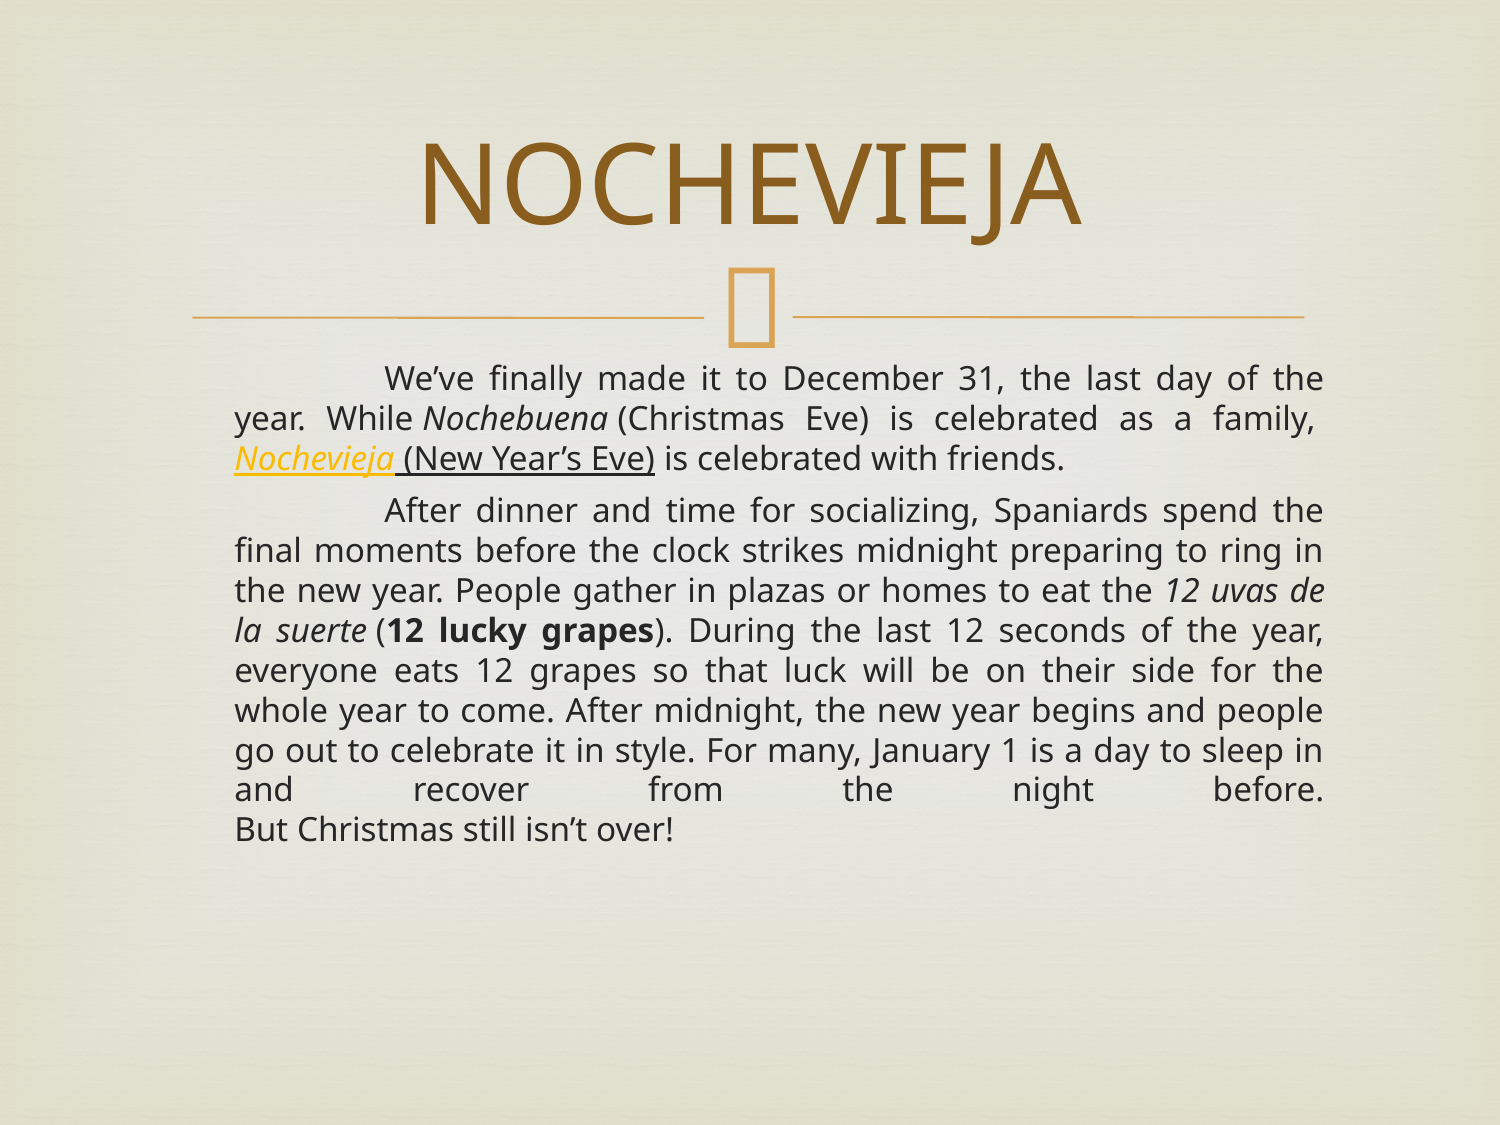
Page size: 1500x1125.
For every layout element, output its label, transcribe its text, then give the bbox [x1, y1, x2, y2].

title NOCHEVIEJA [112, 93, 1386, 267]
list We’ve finally made it to December 31, the last day of the year. While Nochebuena (Christmas Eve) is celebrated as a family, Nochevieja (New Year’s Eve) is celebrated with friends. After dinner and time for socializing, Spaniards spend the final moments before the clock strikes midnight preparing to ring in the new year. People gather in plazas or homes to eat the 12 uvas de la suerte (12 lucky grapes). During the last 12 seconds of the year, everyone eats 12 grapes so that luck will be on their side for the whole year to come. After midnight, the new year begins and people go out to celebrate it in style. For many, January 1 is a day to sleep in and recover from the night before. But Christmas still isn’t over! [159, 349, 1341, 965]
